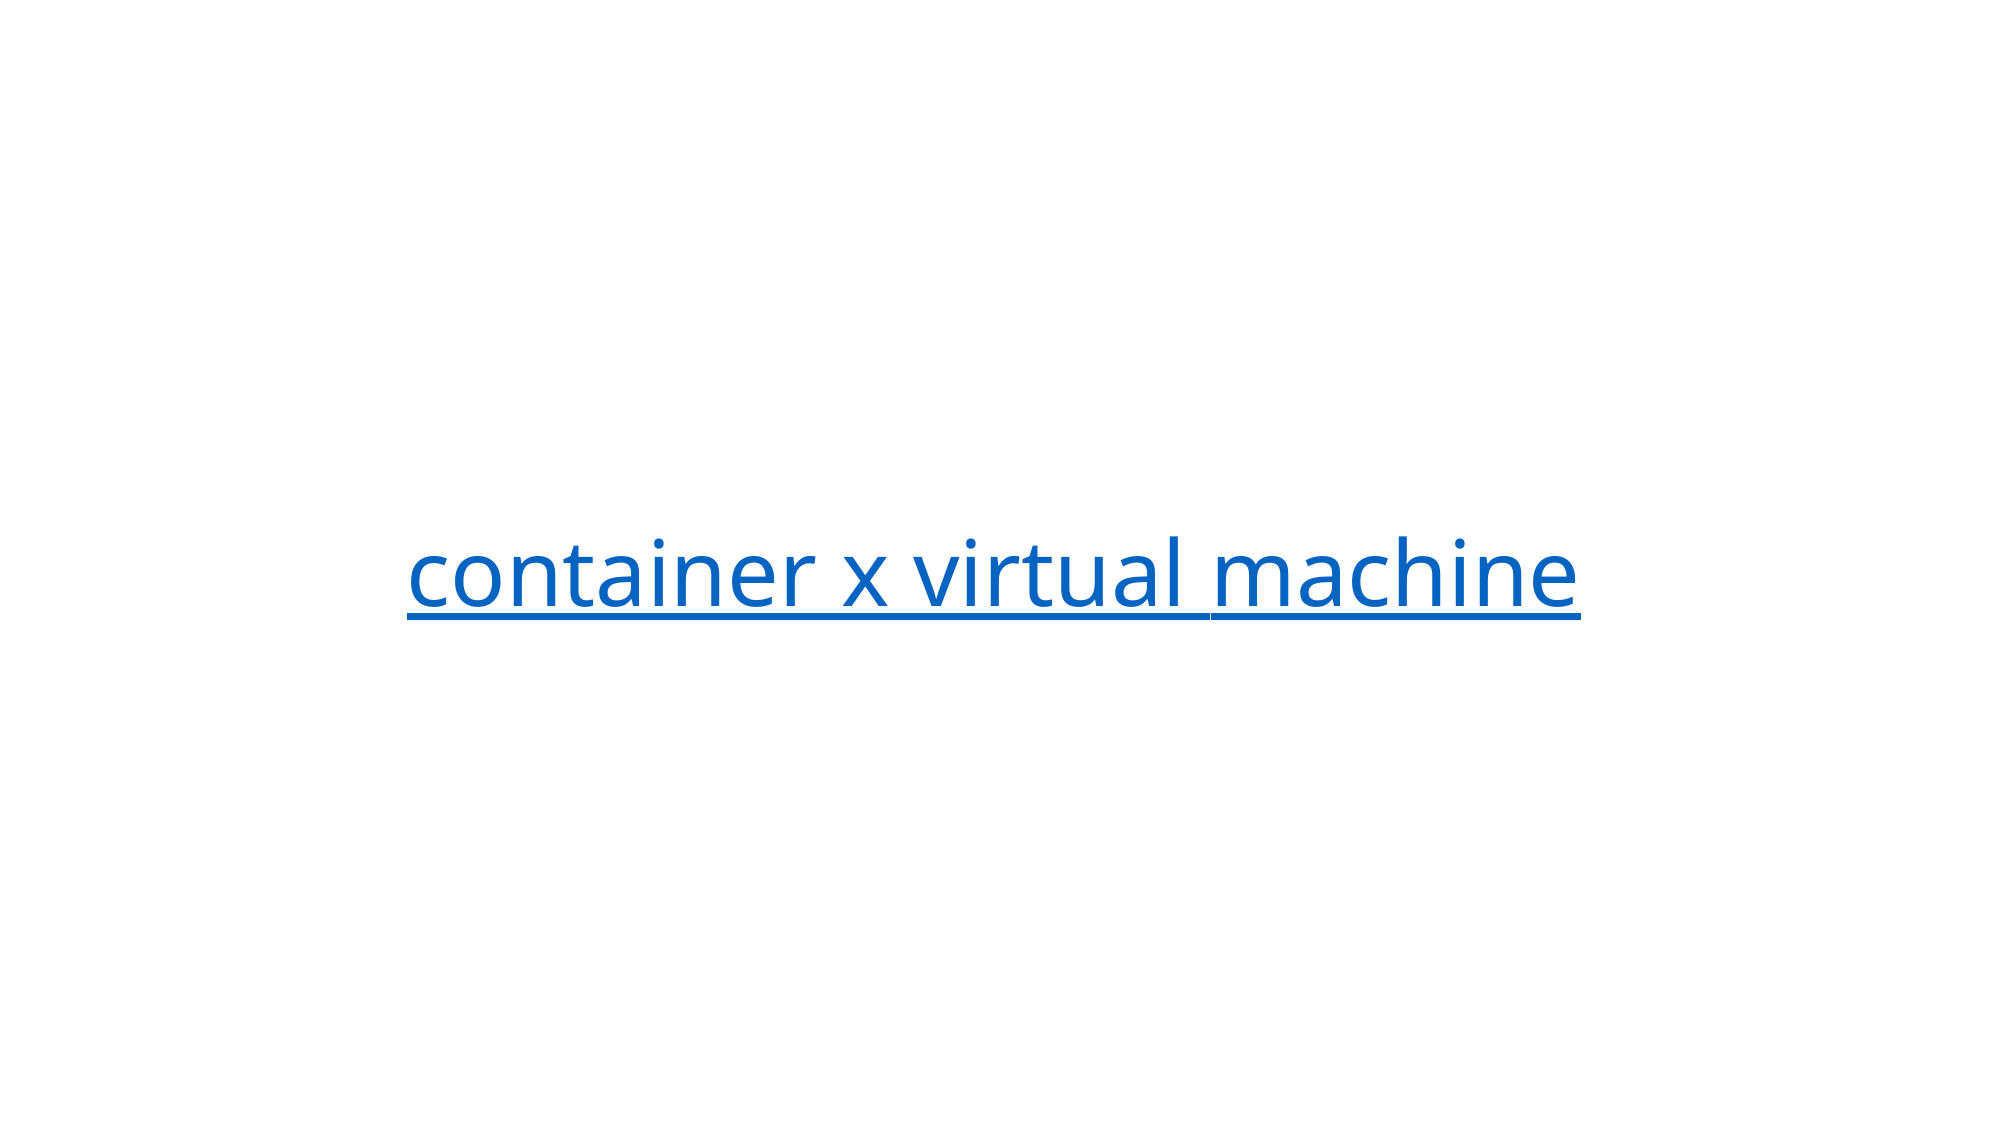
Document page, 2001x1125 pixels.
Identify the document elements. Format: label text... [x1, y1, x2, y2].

title container x virtual machine [131, 278, 1857, 867]
